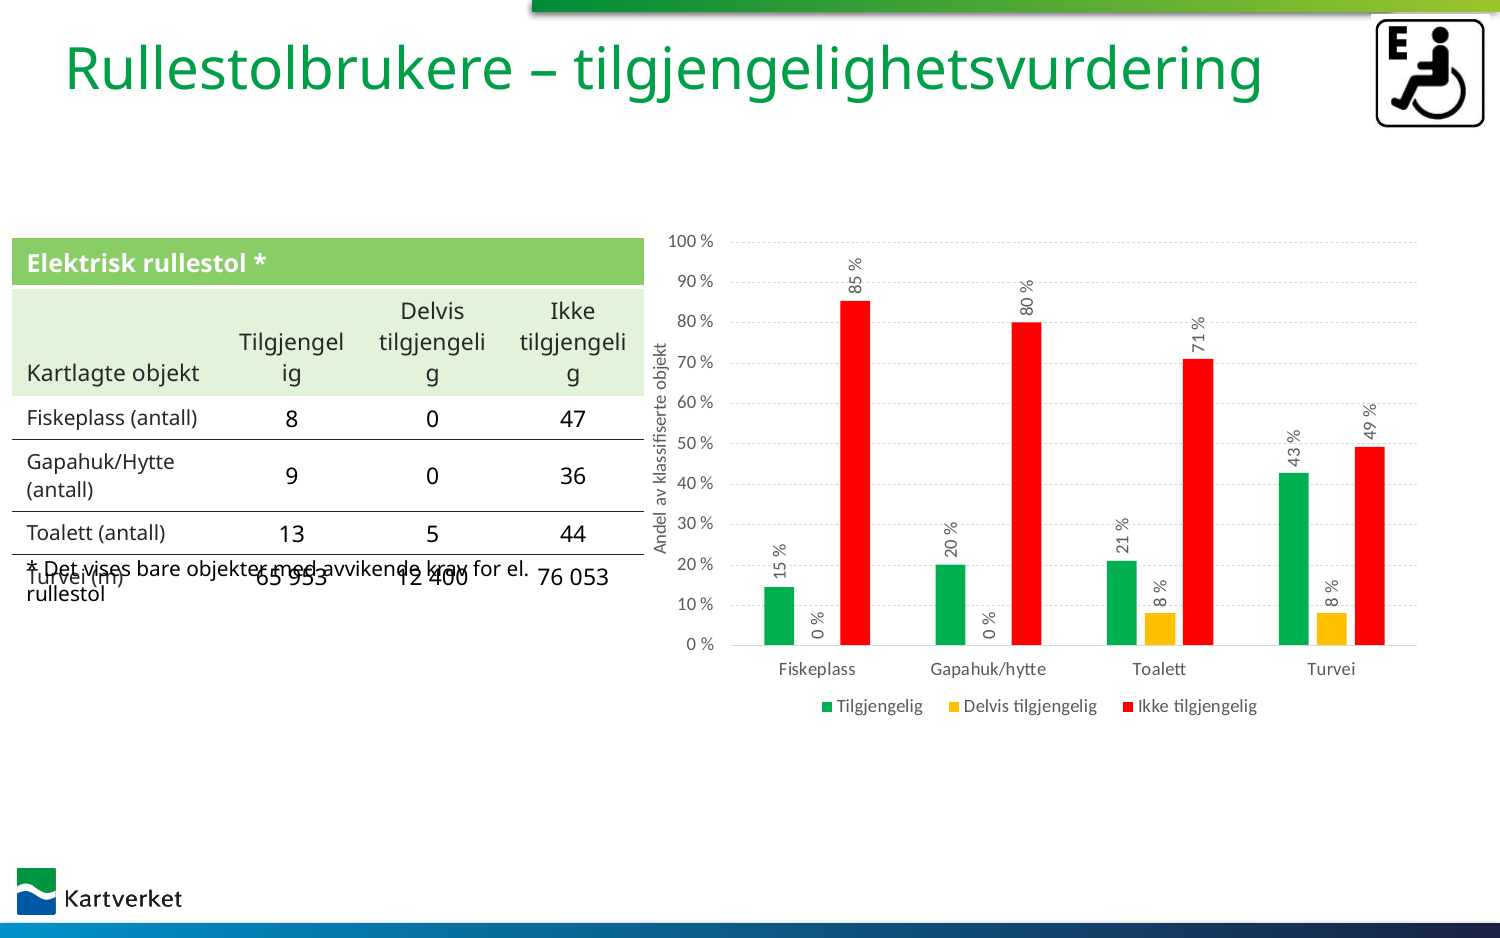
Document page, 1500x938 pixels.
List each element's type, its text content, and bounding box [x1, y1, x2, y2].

table_header Elektrisk rullestol * [12, 238, 638, 285]
table_cell 8 [222, 396, 362, 439]
table_cell 0 [362, 396, 503, 439]
text_box Rullestolbrukere – tilgjengelighetsvurdering [49, 12, 1372, 109]
table_cell Ikke tilgjengelig [503, 289, 638, 396]
table_cell 47 [503, 396, 638, 439]
table_cell 9 [222, 440, 362, 511]
table_cell Tilgjengelig [222, 289, 362, 396]
table_cell Fiskeplass (antall) [12, 396, 222, 439]
table_cell Delvis tilgjengelig [362, 289, 503, 396]
table_cell Toalett (antall) [12, 512, 222, 548]
table_cell 44 [503, 512, 638, 554]
table_cell 36 [503, 440, 638, 511]
table_cell 0 [362, 440, 503, 511]
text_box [1371, 13, 1491, 133]
text_box * Det vises bare objekter med avvikende krav for el. rullestol [11, 548, 597, 613]
table_cell Kartlagte objekt [12, 289, 222, 396]
table_cell 5 [362, 512, 503, 548]
table_cell Gapahuk/Hytte (antall) [12, 440, 222, 511]
table_cell 76 053 [597, 555, 638, 598]
picture [643, 218, 1428, 728]
table_cell 13 [222, 512, 362, 548]
